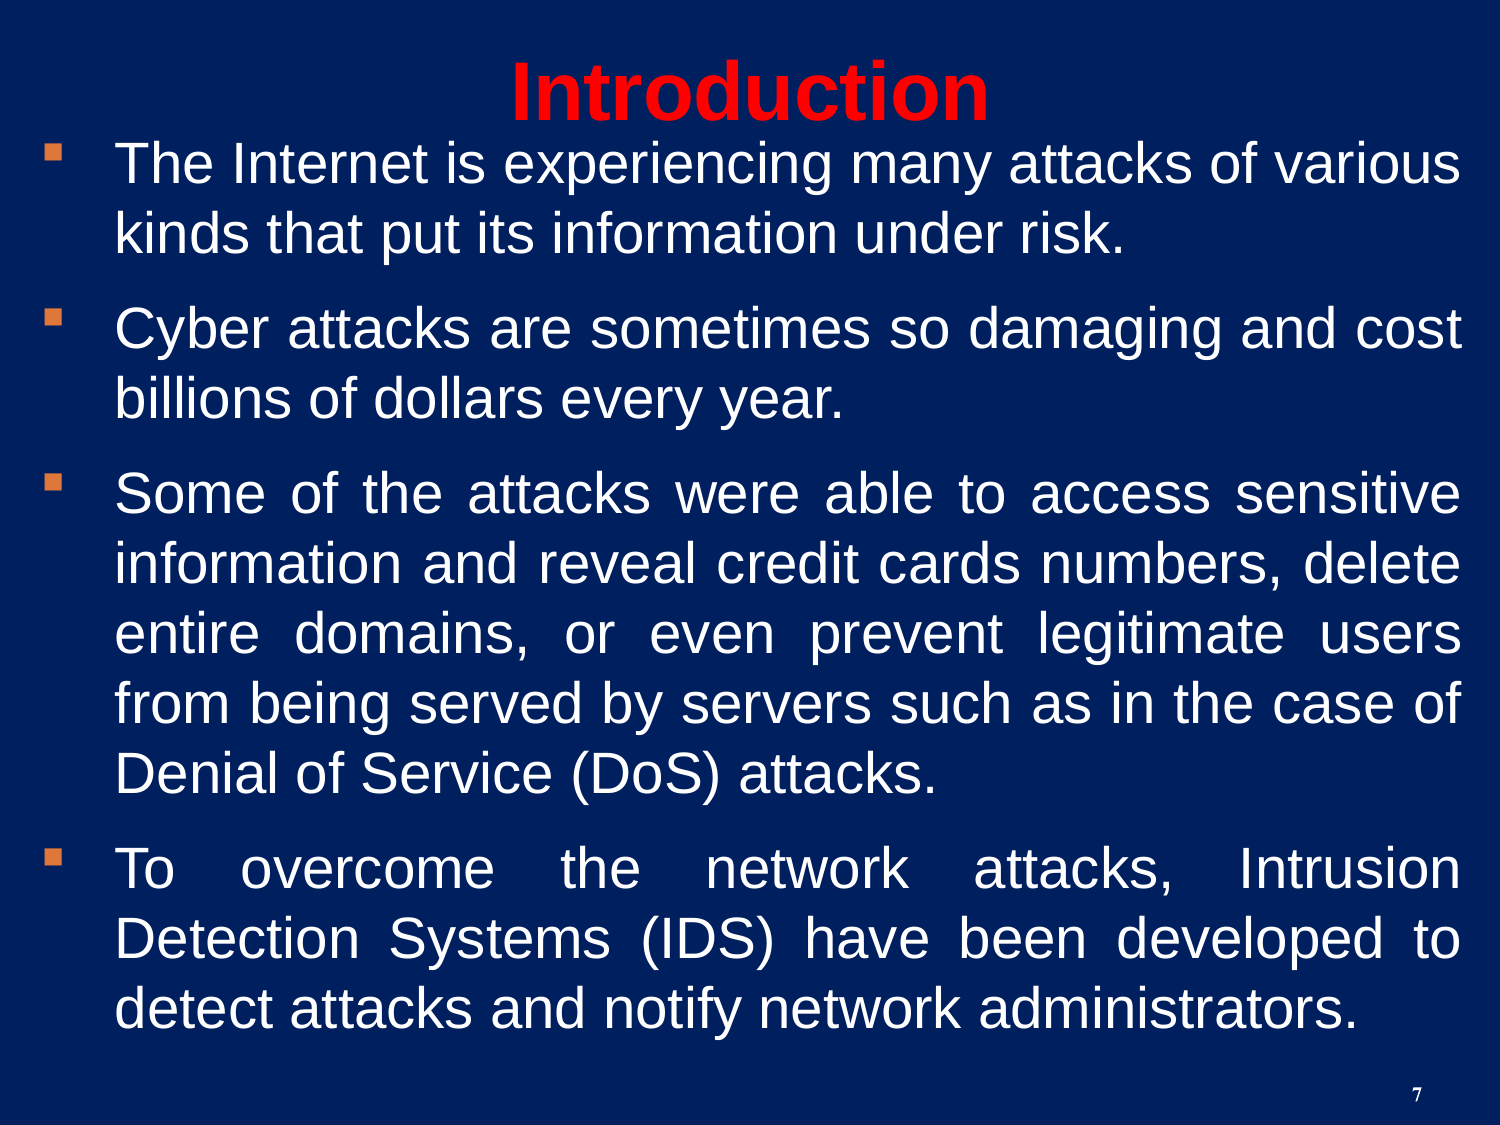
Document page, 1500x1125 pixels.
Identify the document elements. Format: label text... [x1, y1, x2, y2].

text_box The Internet is experiencing many attacks of various kinds that put its information under risk. Cyber attacks are sometimes so damaging and cost billions of dollars every year. Some of the attacks were able to access sensitive information and reveal credit cards numbers, delete entire domains, or even prevent legitimate users from being served by servers such as in the case of Denial of Service (DoS) attacks. To overcome the network attacks, Intrusion Detection Systems (IDS) have been developed to detect attacks and notify network administrators. [37, 125, 1463, 1040]
title Introduction [44, 12, 1456, 125]
text_box [1412, 1087, 1422, 1102]
